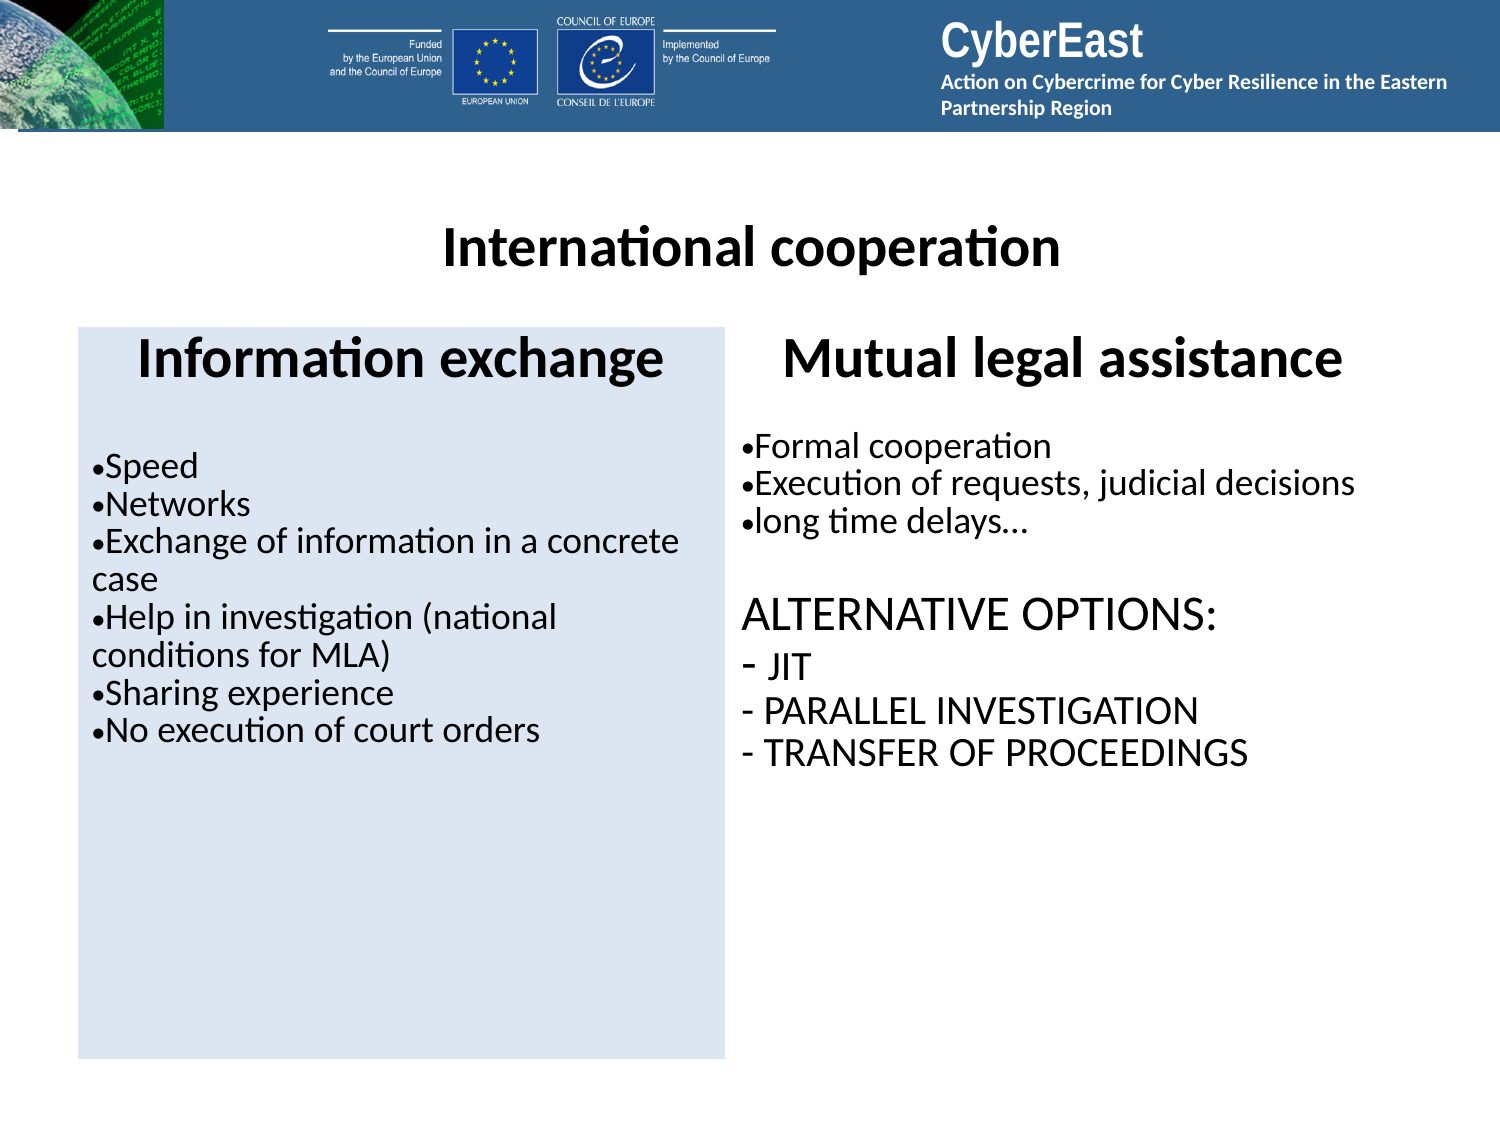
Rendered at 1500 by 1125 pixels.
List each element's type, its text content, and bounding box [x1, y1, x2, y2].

table_header Mutual legal assistance Formal cooperation Execution of requests, judicial decisions long time delays… ALTERNATIVE OPTIONS: - JIT - PARALLEL INVESTIGATION - TRANSFER OF PROCEEDINGS [727, 327, 1399, 1059]
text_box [0, 0, 1500, 132]
table_header Information exchange Speed Networks Exchange of information in a concrete case Help in investigation (national conditions for MLA) Sharing experience No execution of court orders [78, 327, 725, 1059]
title International cooperation [76, 172, 1427, 315]
